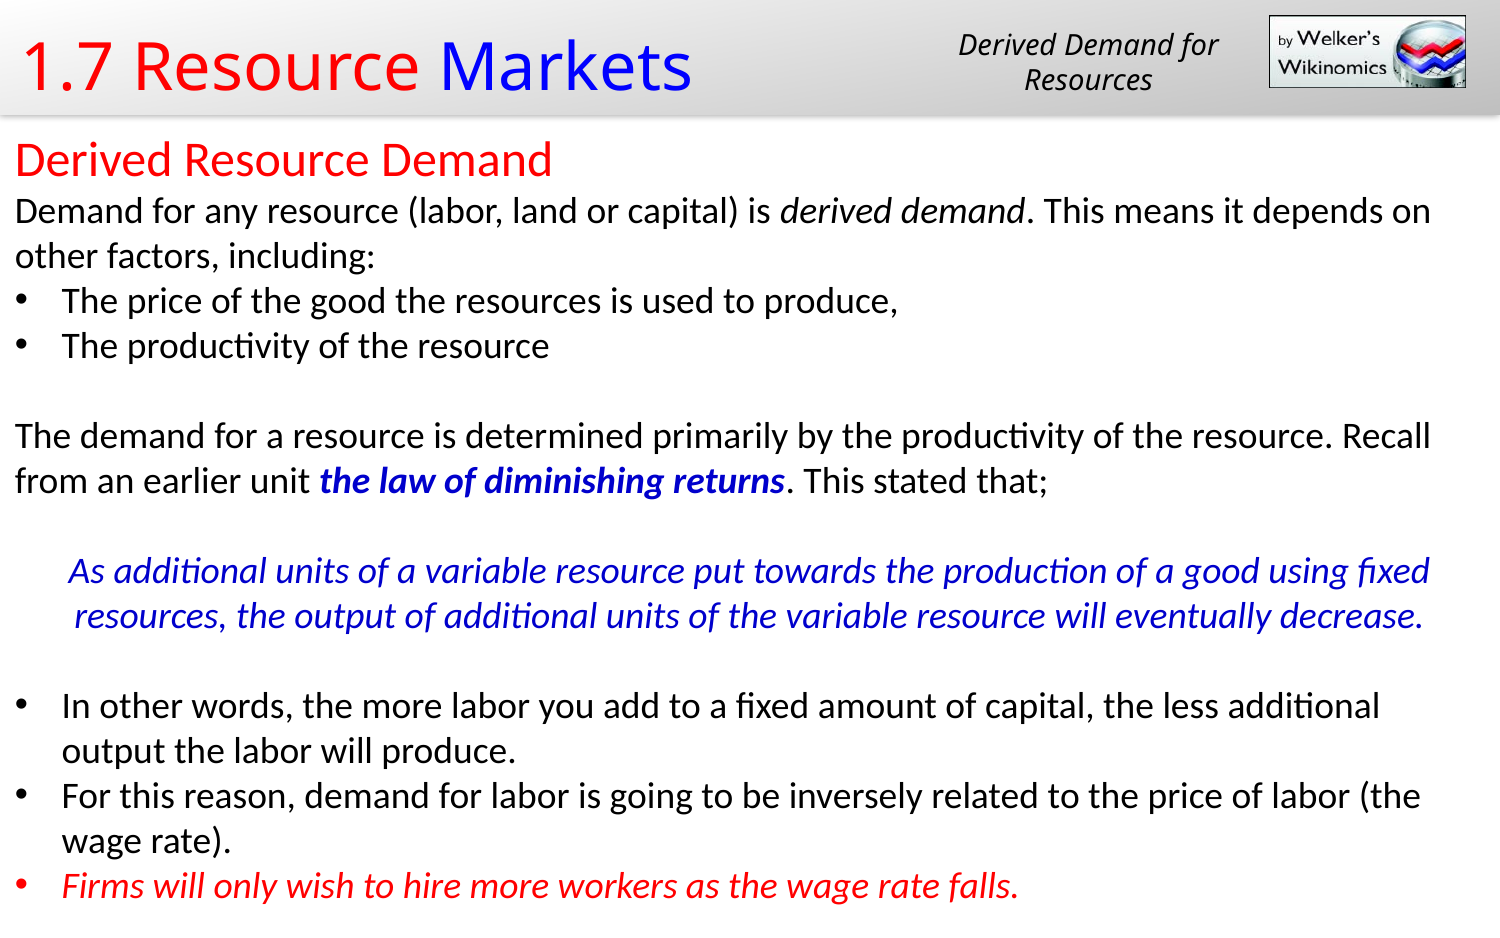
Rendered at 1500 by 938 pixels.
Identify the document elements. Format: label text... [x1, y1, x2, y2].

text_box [0, 0, 1500, 115]
text_box Derived Resource Demand Demand for any resource (labor, land or capital) is derived demand. This means it depends on other factors, including: The price of the good the resources is used to produce, The productivity of the resource The demand for a resource is determined primarily by the productivity of the resource. Recall from an earlier unit the law of diminishing returns. This stated that; As additional units of a variable resource put towards the production of a good using fixed resources, the output of additional units of the variable resource will eventually decrease. In other words, the more labor you add to a fixed amount of capital, the less additional output the labor will produce. For this reason, demand for labor is going to be inversely related to the price of labor (the wage rate). Firms will only wish to hire more workers as the wage rate falls. [0, 123, 1500, 914]
